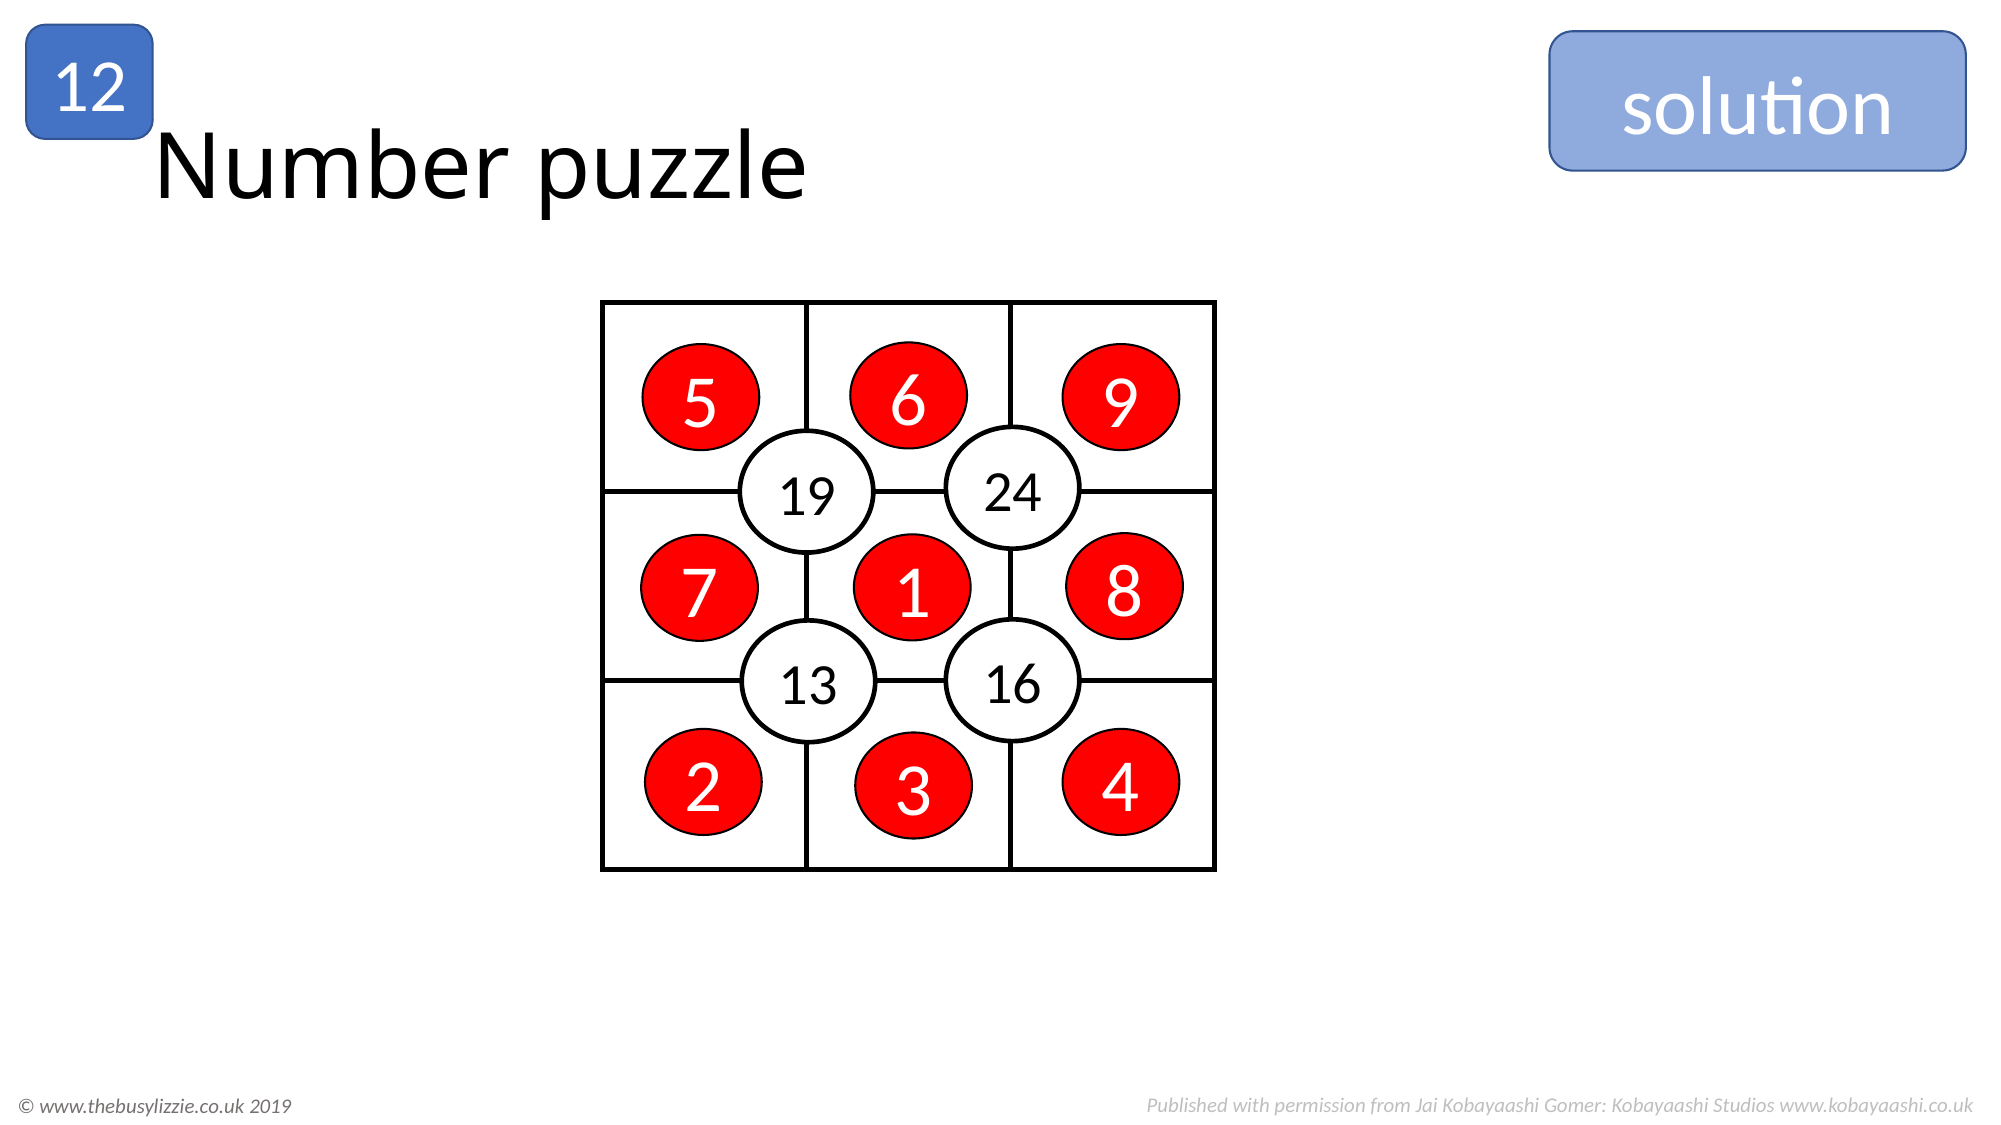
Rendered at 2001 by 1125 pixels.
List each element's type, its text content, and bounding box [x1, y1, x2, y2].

text_box 12 [25, 23, 154, 140]
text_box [602, 302, 1215, 870]
title Number puzzle [137, 59, 1863, 278]
text_box solution [1548, 30, 1967, 172]
text_box Published with permission from Jai Kobayaashi Gomer: Kobayaashi Studios www.kobayaashi.co.uk [1131, 1084, 2000, 1125]
text_box © www.thebusylizzie.co.uk 2019 [2, 1085, 311, 1125]
